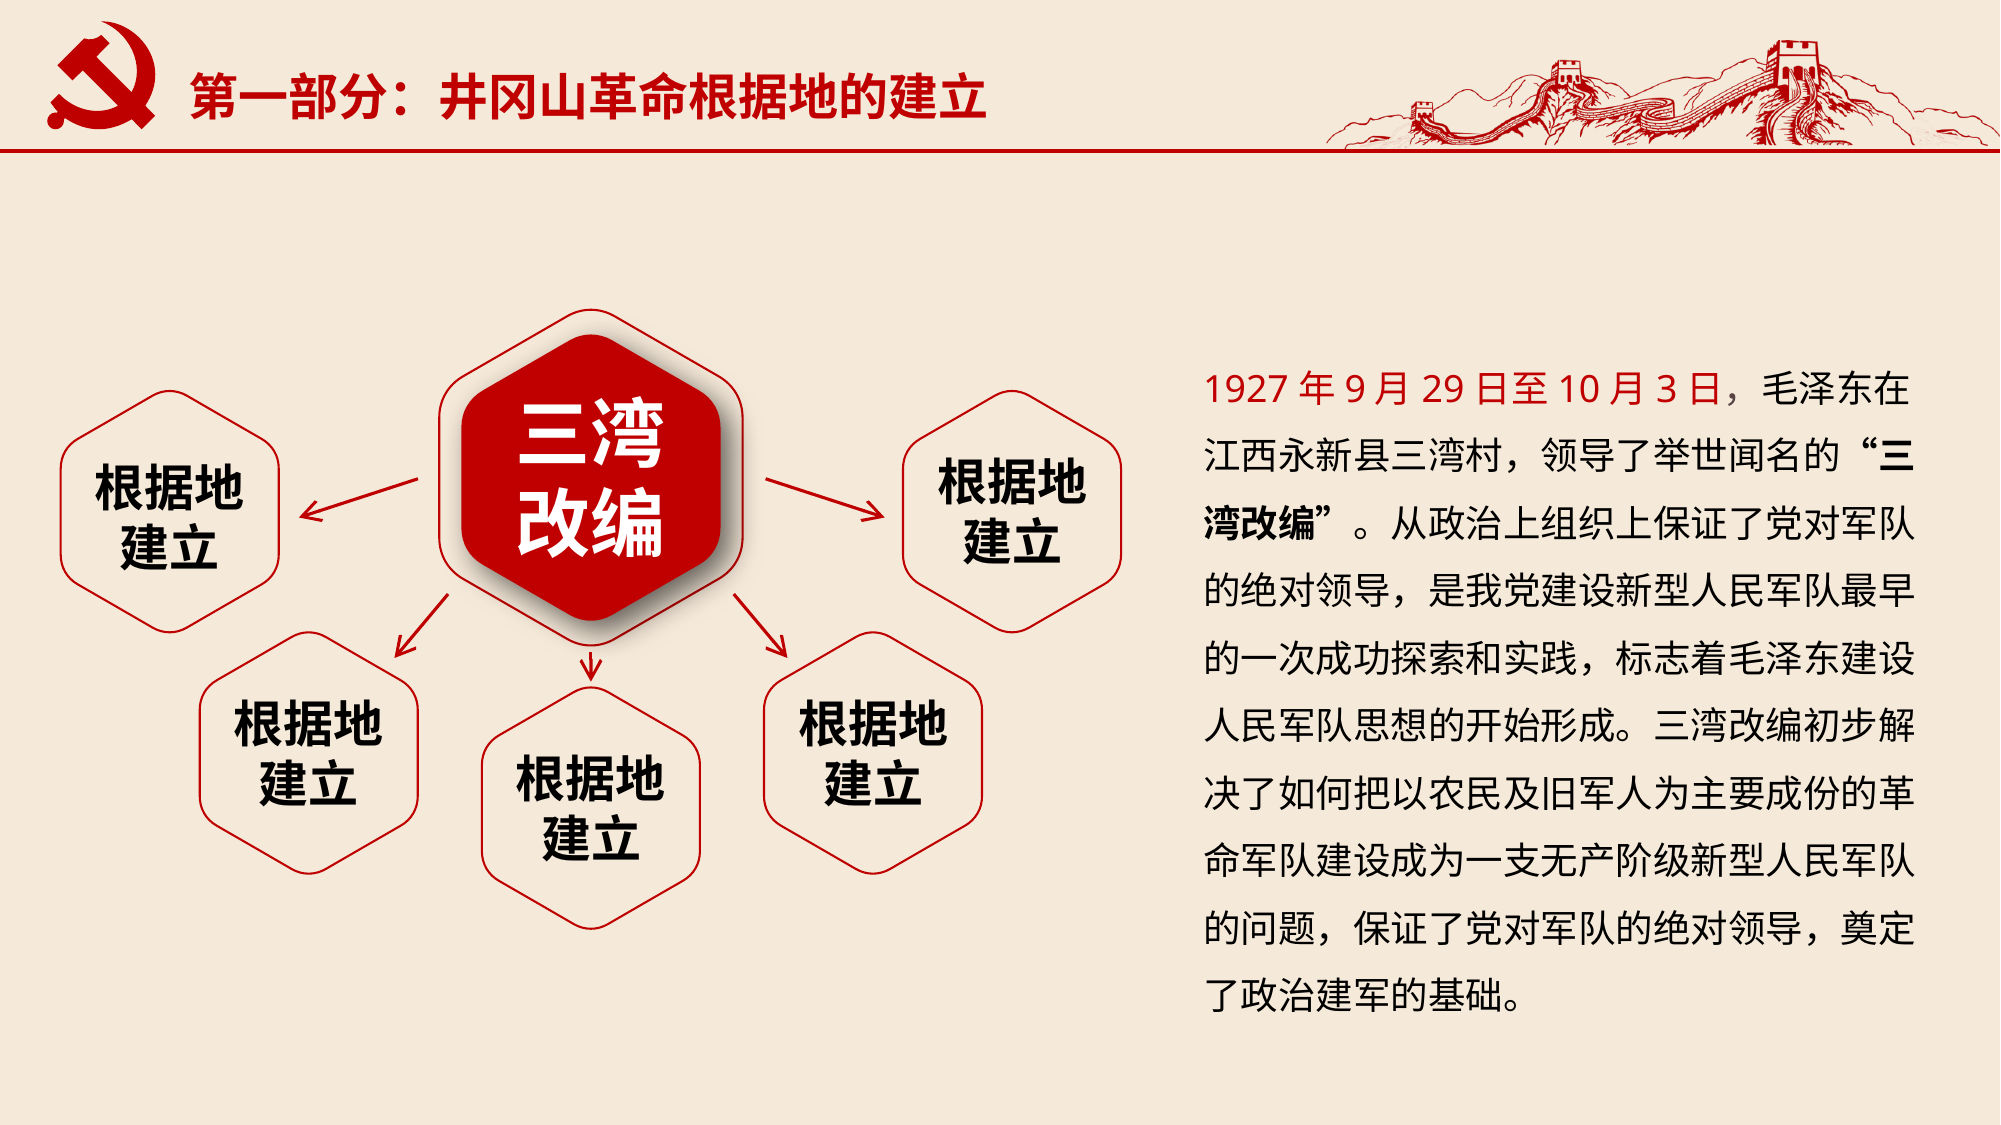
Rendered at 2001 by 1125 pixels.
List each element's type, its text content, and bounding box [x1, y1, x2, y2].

text_box 根据地 建立 [783, 684, 963, 820]
text_box [47, 21, 156, 130]
text_box [501, 574, 681, 620]
text_box 三湾改编 [473, 379, 709, 574]
text_box [462, 400, 473, 556]
text_box [199, 632, 418, 874]
text_box 根据地 建立 [922, 443, 1102, 579]
text_box 根据地 建立 [501, 739, 681, 875]
picture [1326, 40, 2000, 151]
text_box 根据地 建立 [79, 449, 260, 584]
text_box [481, 687, 700, 929]
text_box [763, 632, 983, 874]
text_box 第一部分：井冈山革命根据地的建立 [173, 57, 1038, 133]
text_box [709, 400, 720, 555]
text_box [439, 309, 740, 582]
text_box 1927年9月29日至10月3日，毛泽东在江西永新县三湾村，领导了举世闻名的“三湾改编”。从政治上组织上保证了党对军队的绝对领导，是我党建设新型人民军队最早的一次成功探索和实践，标志着毛泽东建设人民军队思想的开始形成。三湾改编初步解决了如何把以农民及旧军人为主要成份的革命军队建设成为一支无产阶级新型人民军队的问题，保证了党对军队的绝对领导，奠定了政治建军的基础。 [1188, 334, 1933, 1025]
text_box [60, 390, 279, 633]
text_box 根据地 建立 [218, 684, 399, 820]
text_box [505, 335, 677, 379]
text_box [903, 390, 1122, 633]
